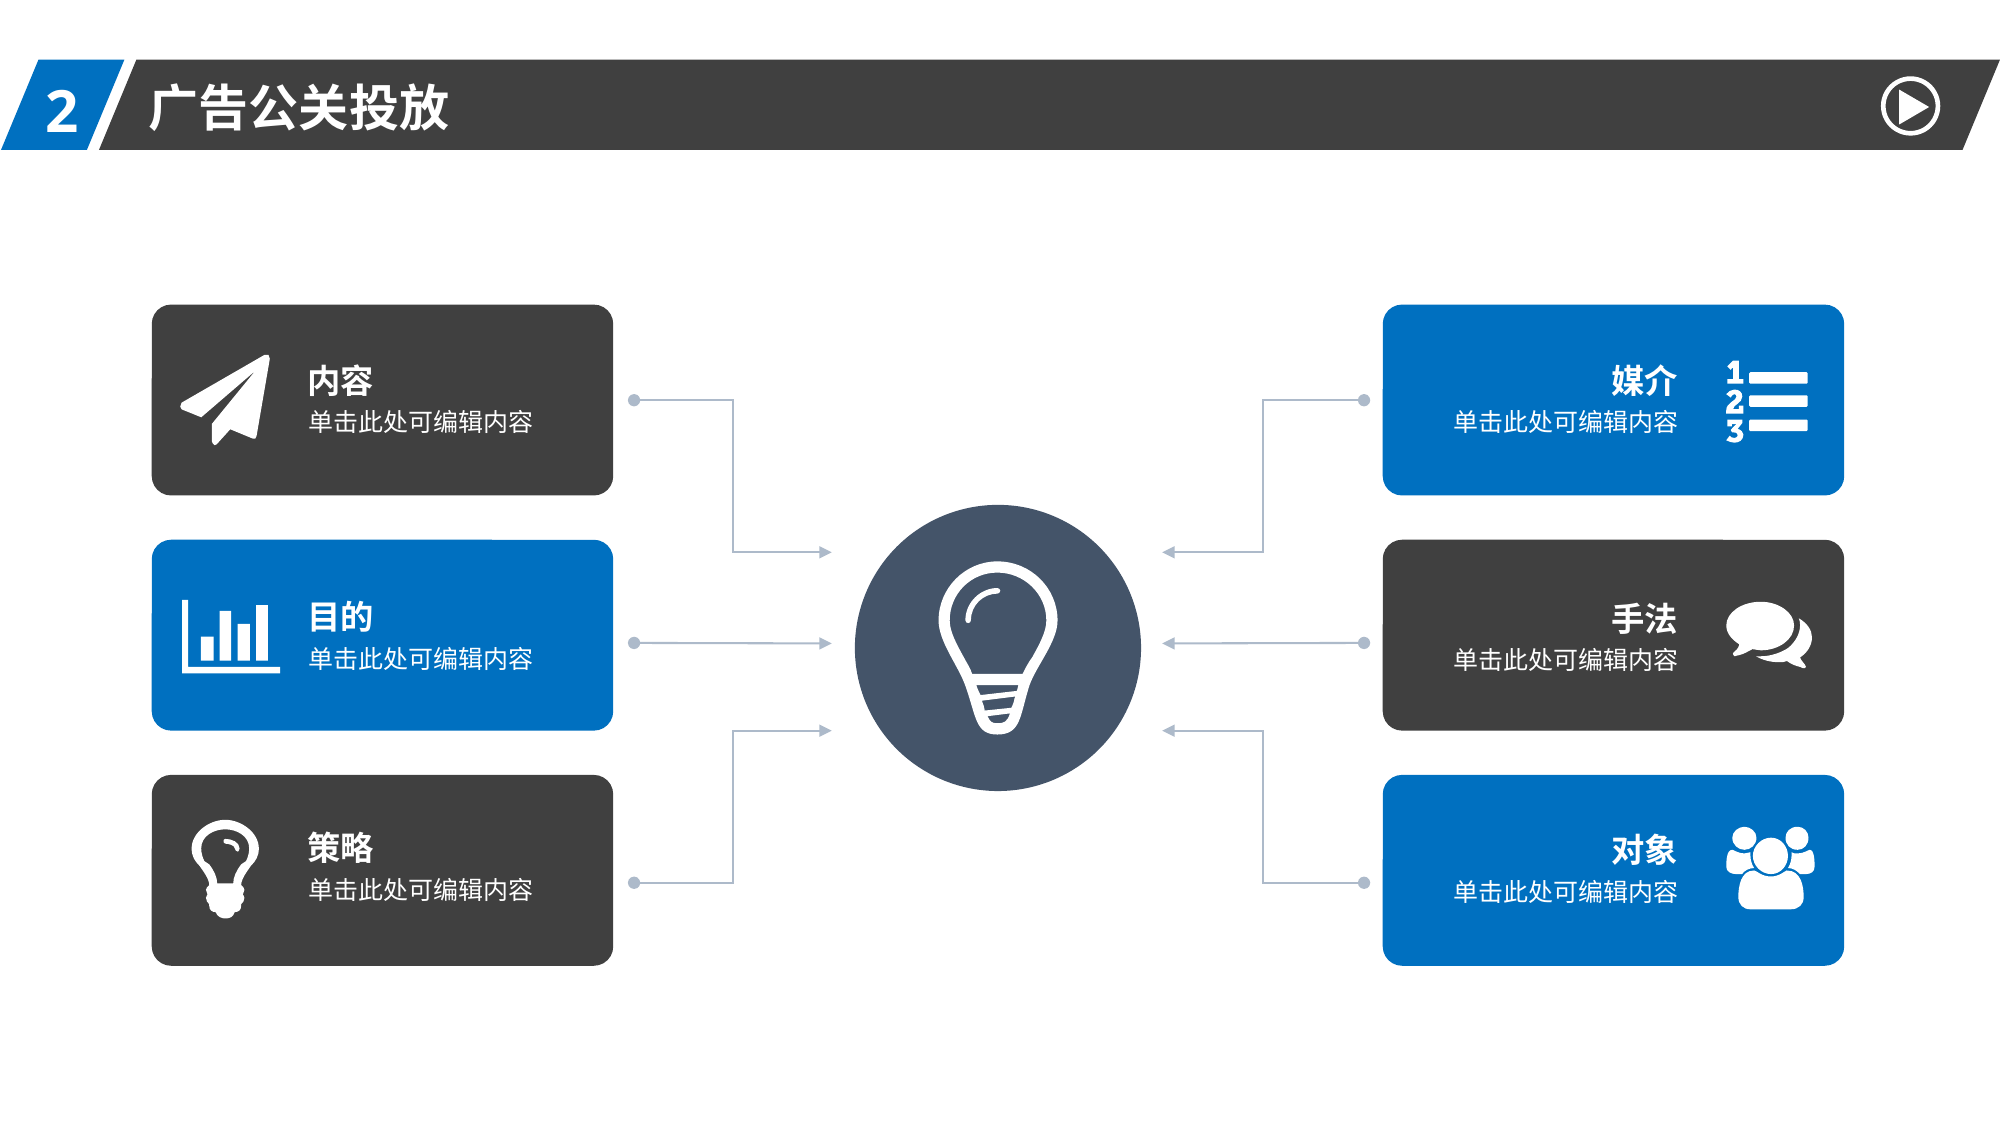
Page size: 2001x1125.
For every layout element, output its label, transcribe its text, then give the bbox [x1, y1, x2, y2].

text_box [854, 504, 1142, 792]
text_box [1749, 395, 1808, 407]
text_box 策略 [307, 827, 564, 868]
text_box [1382, 539, 1845, 731]
text_box [1382, 774, 1845, 966]
text_box [1727, 360, 1744, 384]
text_box [965, 588, 1001, 624]
text_box [151, 304, 614, 496]
text_box 对象 [1421, 829, 1679, 870]
text_box 广告公关投放 [134, 69, 546, 145]
text_box [938, 561, 1058, 735]
text_box [1726, 419, 1744, 443]
text_box 手法 [1421, 598, 1679, 639]
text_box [633, 400, 832, 553]
text_box [1382, 304, 1845, 496]
text_box [1749, 372, 1808, 384]
text_box [1785, 826, 1809, 850]
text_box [1883, 78, 1939, 134]
text_box 内容 [307, 359, 564, 400]
text_box 媒介 [1421, 359, 1679, 400]
text_box [191, 819, 259, 919]
text_box [1756, 618, 1812, 669]
text_box 目的 [307, 596, 564, 637]
text_box 2 [30, 66, 135, 152]
text_box [151, 774, 614, 966]
text_box [180, 354, 270, 446]
text_box [1726, 601, 1795, 657]
text_box 单击此处可编辑内容 [308, 406, 565, 437]
text_box [133, 59, 2000, 150]
text_box [1749, 419, 1808, 432]
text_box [1161, 400, 1365, 553]
text_box [1726, 389, 1744, 414]
text_box [1726, 849, 1815, 910]
text_box [1, 80, 30, 150]
text_box 单击此处可编辑内容 [308, 643, 565, 674]
text_box [1732, 826, 1788, 875]
text_box [151, 539, 614, 731]
text_box [182, 599, 281, 674]
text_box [1161, 730, 1365, 884]
text_box 单击此处可编辑内容 [1422, 876, 1679, 907]
text_box [35, 59, 125, 66]
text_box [633, 730, 832, 884]
text_box 单击此处可编辑内容 [1422, 406, 1679, 437]
text_box 单击此处可编辑内容 [1422, 645, 1679, 676]
text_box 单击此处可编辑内容 [308, 874, 565, 905]
